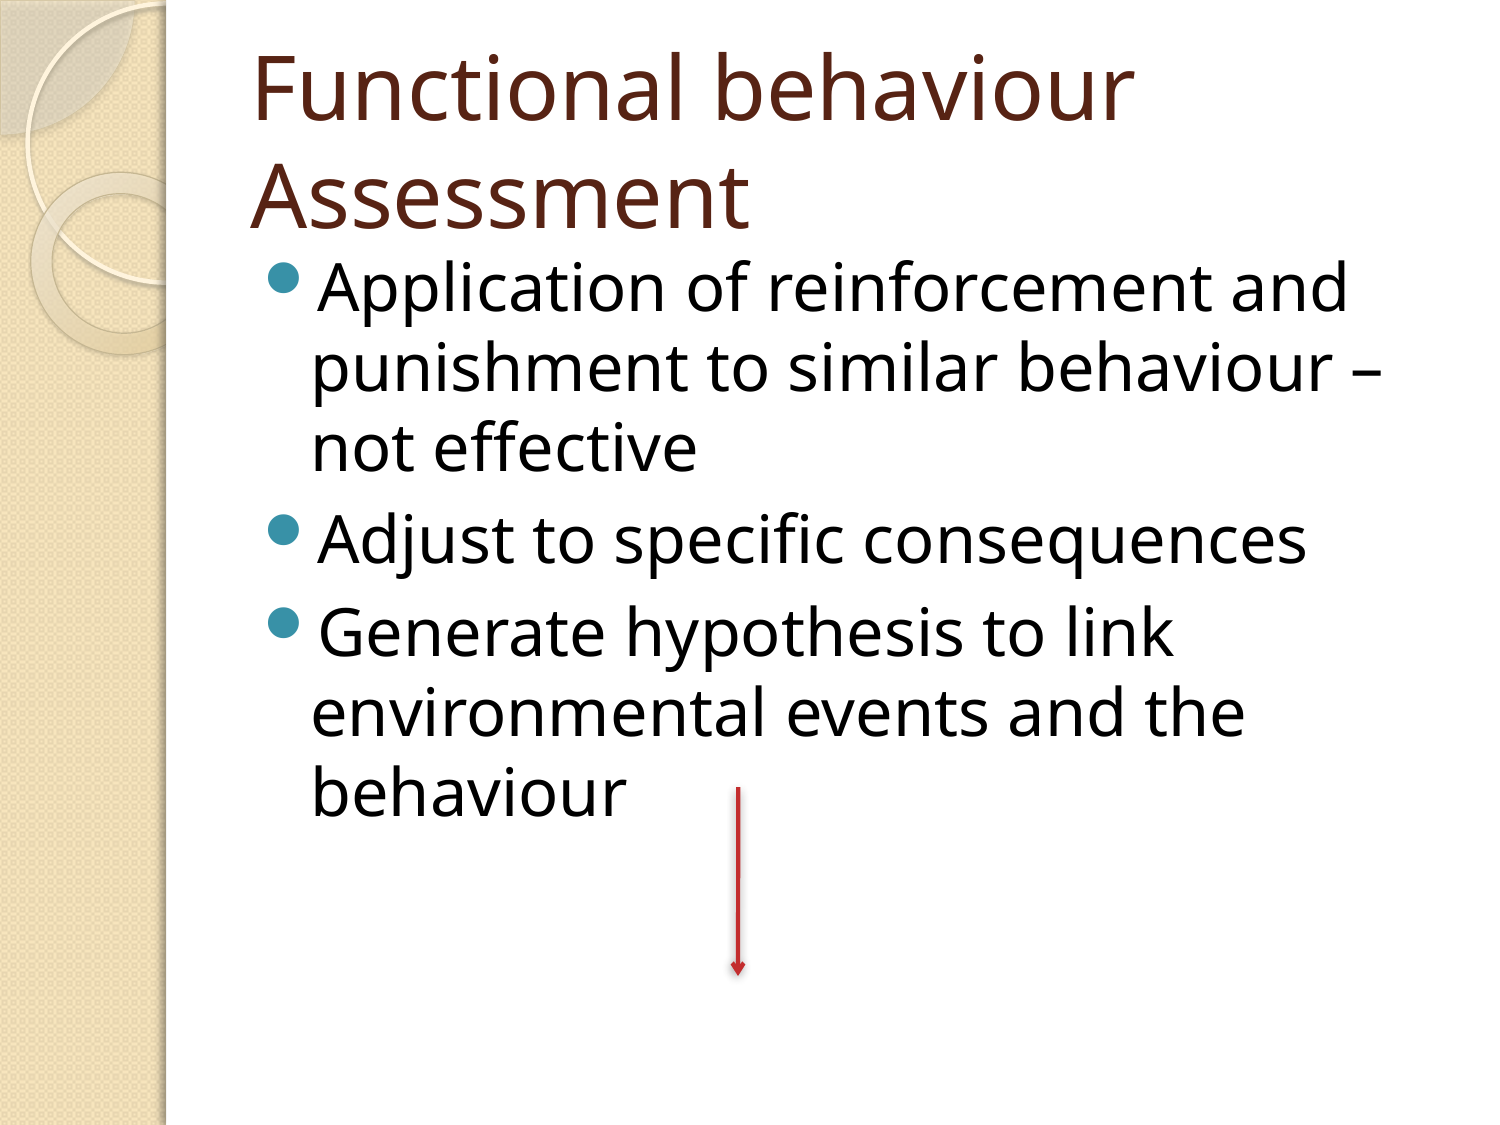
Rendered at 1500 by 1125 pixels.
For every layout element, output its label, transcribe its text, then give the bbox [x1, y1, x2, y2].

title Functional behaviour Assessment [235, 45, 1466, 233]
list Application of reinforcement and punishment to similar behaviour – not effective Adjust to specific consequences Generate hypothesis to link environmental events and the behaviour [235, 237, 1466, 1025]
